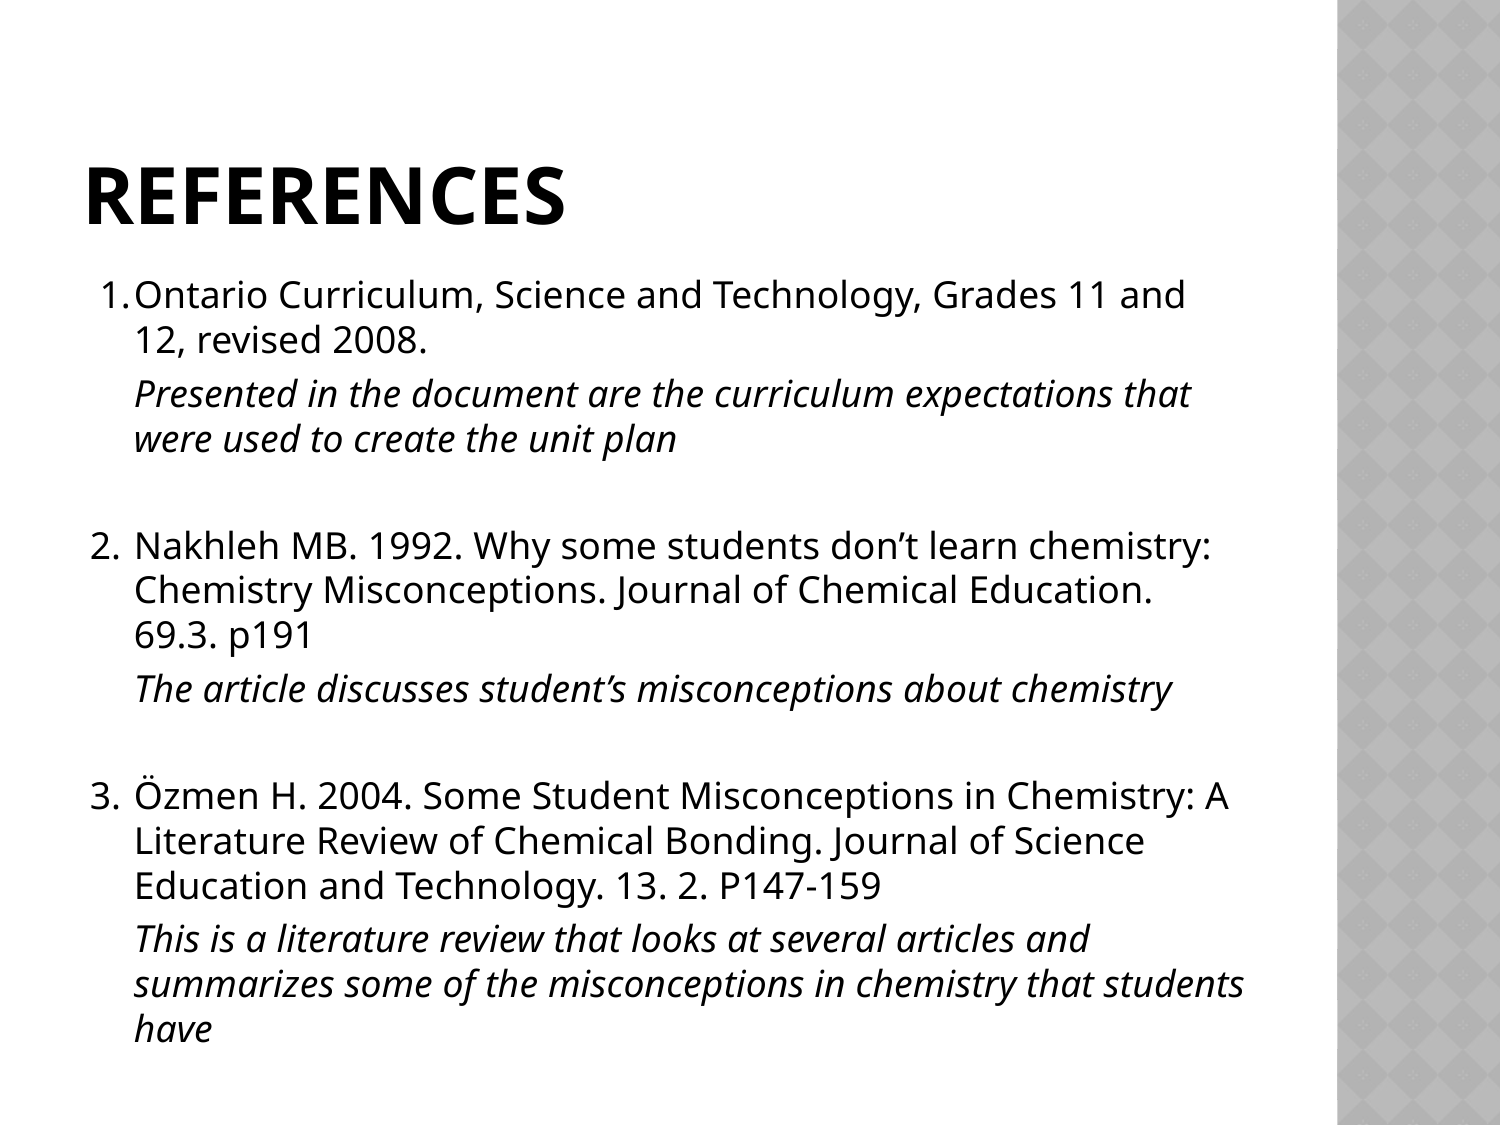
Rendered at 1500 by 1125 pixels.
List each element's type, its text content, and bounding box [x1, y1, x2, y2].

title References [75, 52, 1263, 240]
list 1. Ontario Curriculum, Science and Technology, Grades 11 and 12, revised 2008. Presented in the document are the curriculum expectations that were used to create the unit plan 2. Nakhleh MB. 1992. Why some students don’t learn chemistry: Chemistry Misconceptions. Journal of Chemical Education. 69.3. p191 The article discusses student’s misconceptions about chemistry 3. Özmen H. 2004. Some Student Misconceptions in Chemistry: A Literature Review of Chemical Bonding. Journal of Science Education and Technology. 13. 2. P147-159 This is a literature review that looks at several articles and summarizes some of the misconceptions in chemistry that students have [75, 264, 1263, 1059]
